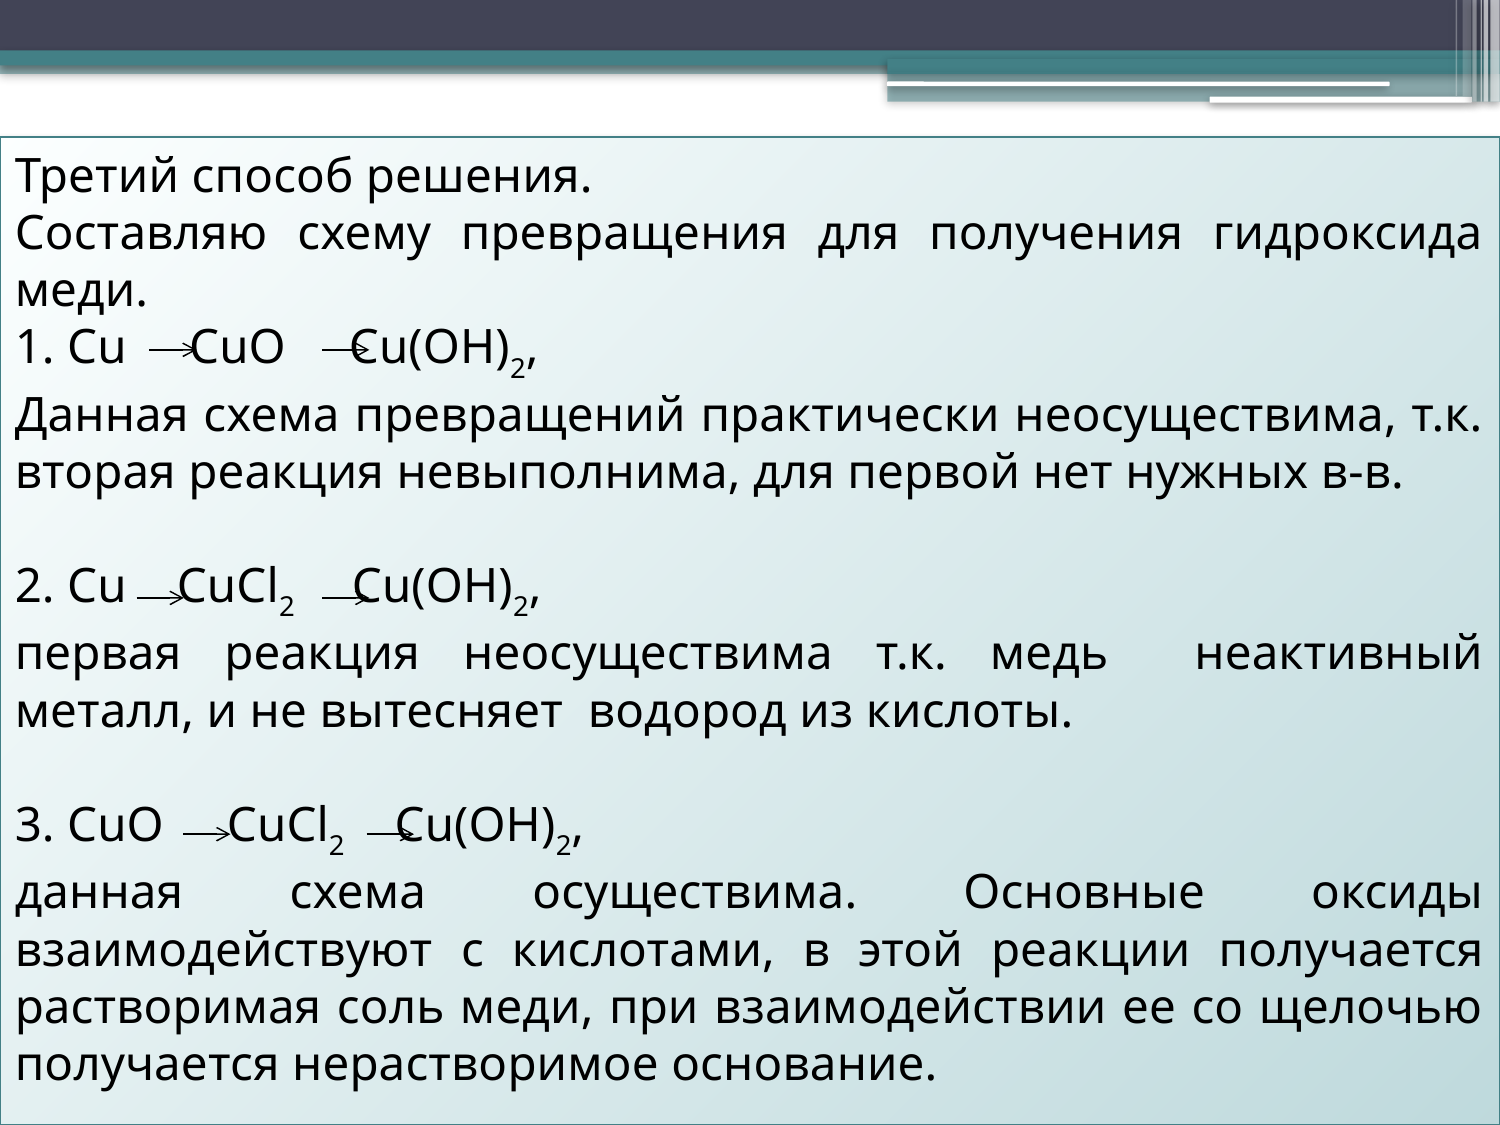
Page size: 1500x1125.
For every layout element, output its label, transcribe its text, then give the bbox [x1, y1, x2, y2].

list Третий способ решения. Составляю схему превращения для получения гидроксида меди. 1. Cu CuO Cu(OH)2, Данная схема превращений практически неосуществима, т.к. вторая реакция невыполнима, для первой нет нужных в-в. 2. Cu CuCl2 Cu(OH)2, первая реакция неосуществима т.к. медь неактивный металл, и не вытесняет водород из кислоты. 3. СuO CuCl2 Cu(OH)2, данная схема осуществима. Основные оксиды взаимодействуют с кислотами, в этой реакции получается растворимая соль меди, при взаимодействии ее со щелочью получается нерастворимое основание. [0, 136, 1500, 1125]
